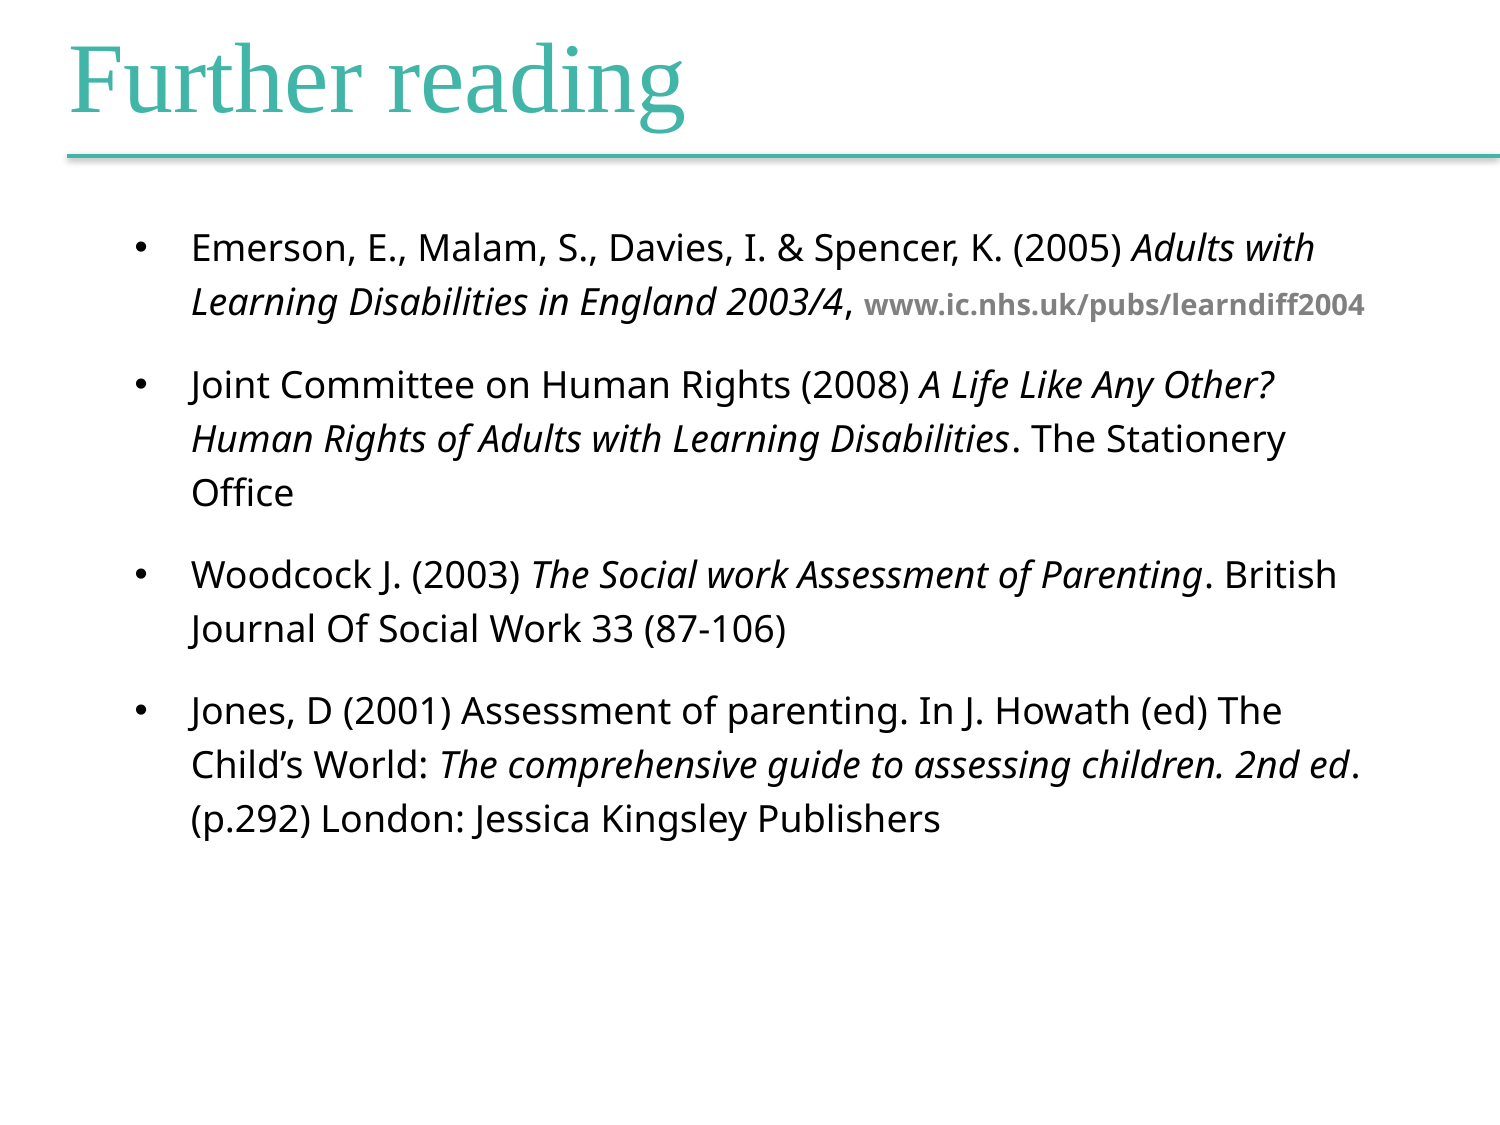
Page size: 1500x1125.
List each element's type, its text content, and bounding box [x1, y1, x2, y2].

list Emerson, E., Malam, S., Davies, I. & Spencer, K. (2005) Adults with Learning Disabilities in England 2003/4, www.ic.nhs.uk/pubs/learndiff2004 Joint Committee on Human Rights (2008) A Life Like Any Other? Human Rights of Adults with Learning Disabilities. The Stationery Office Woodcock J. (2003) The Social work Assessment of Parenting. British Journal Of Social Work 33 (87-106) Jones, D (2001) Assessment of parenting. In J. Howath (ed) The Child’s World: The comprehensive guide to assessing children. 2nd ed. (p.292) London: Jessica Kingsley Publishers [119, 228, 1386, 946]
text_box Further reading [53, 0, 1457, 228]
